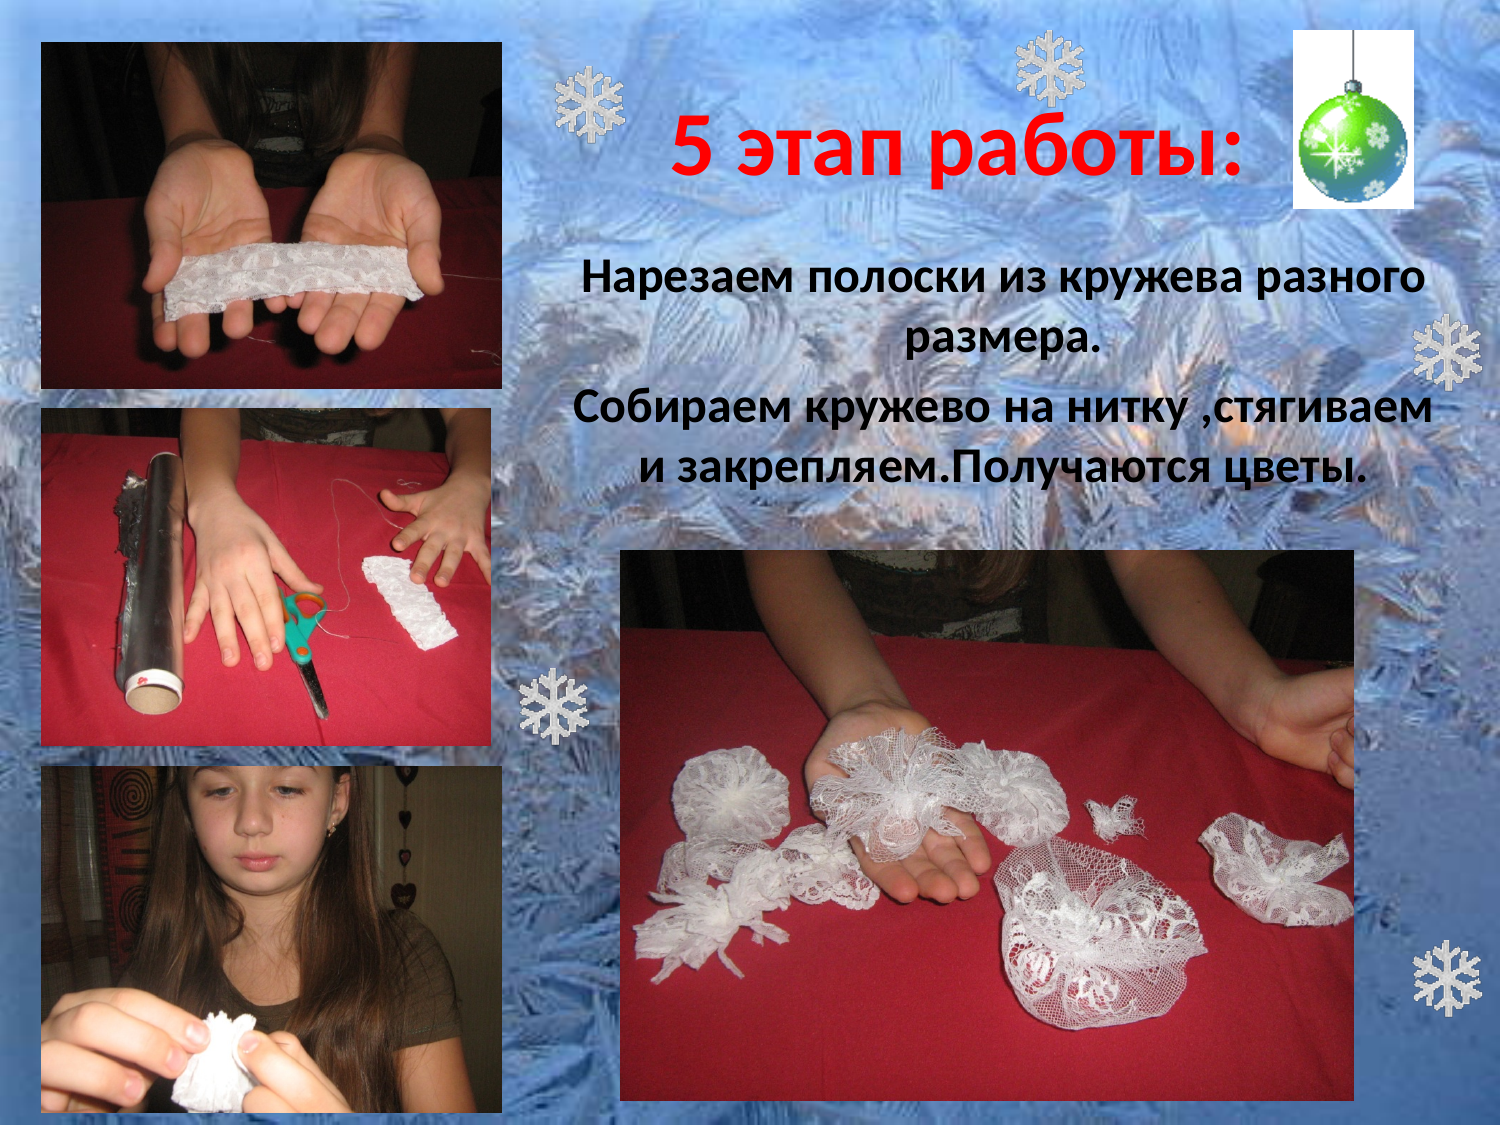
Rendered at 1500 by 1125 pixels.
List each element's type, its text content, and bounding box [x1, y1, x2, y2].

picture [0, 0, 1500, 1125]
title 5 этап работы: [1419, 45, 1425, 208]
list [41, 408, 491, 746]
list Нарезаем полоски из кружева разного размера. Собираем кружево на нитку ,стягиваем и закрепляем.Получаются цветы. [549, 208, 1459, 528]
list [41, 42, 503, 389]
title 5 этап работы: [506, 45, 1288, 233]
